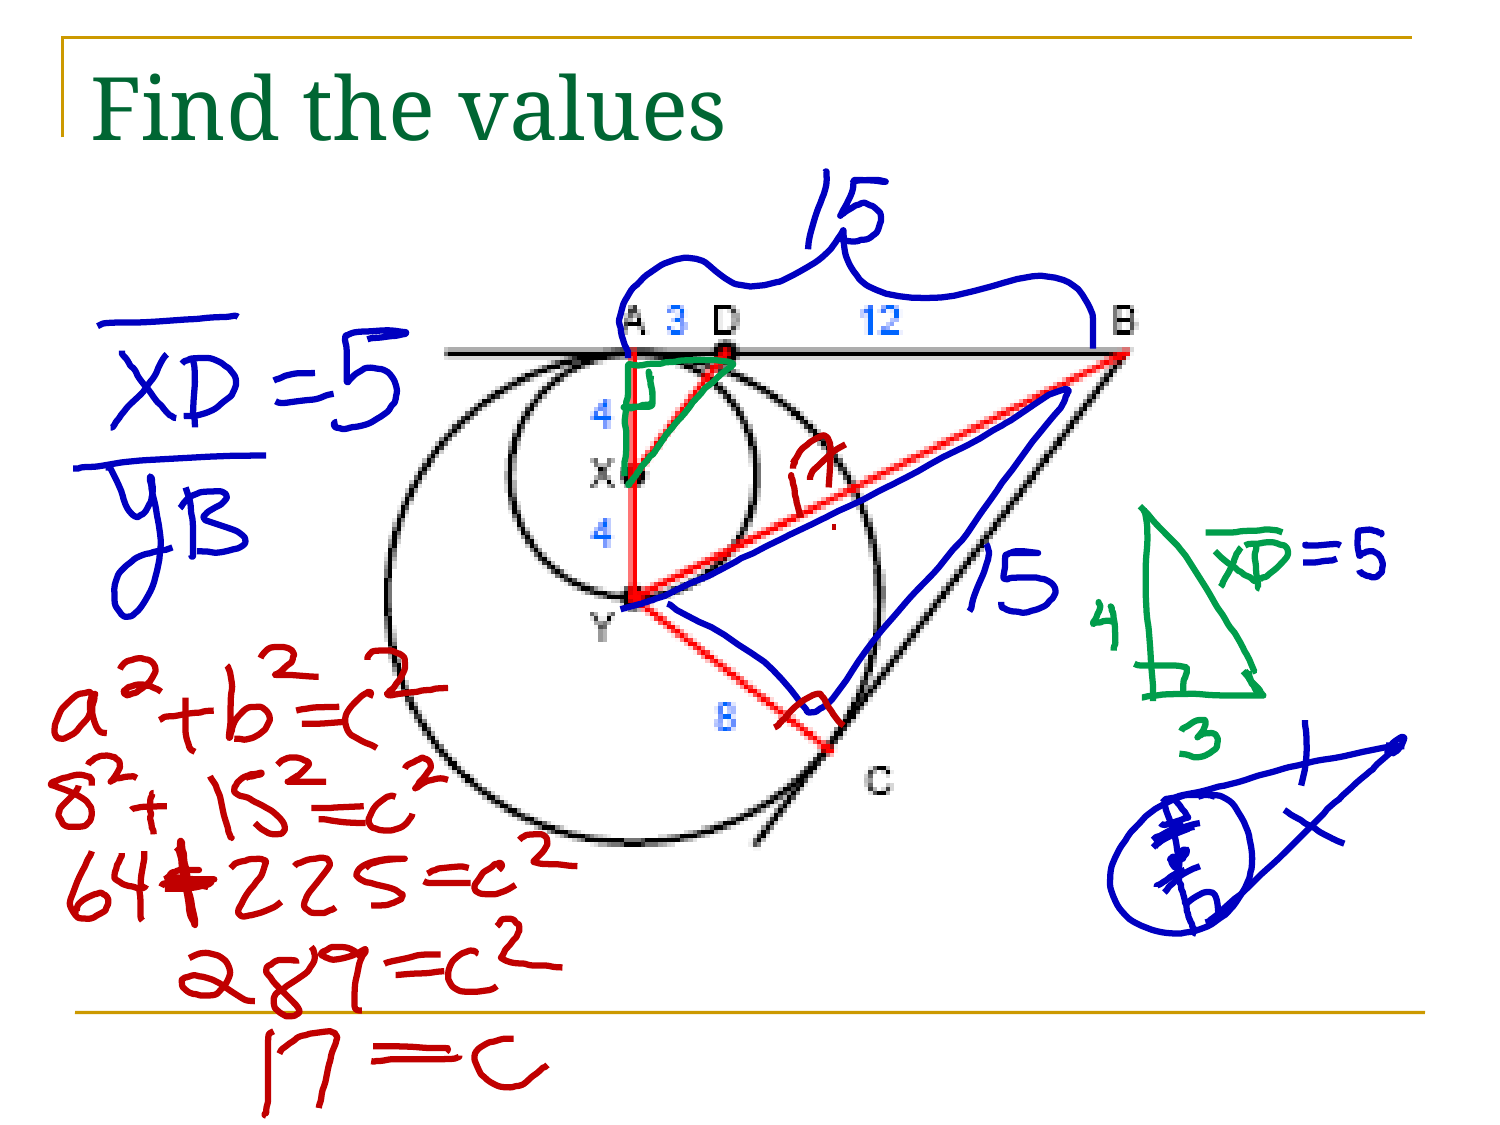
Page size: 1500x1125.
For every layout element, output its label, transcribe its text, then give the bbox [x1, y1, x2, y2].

text_box [371, 1055, 461, 1063]
text_box [473, 881, 516, 896]
text_box [1191, 896, 1242, 932]
text_box [1182, 891, 1220, 919]
text_box [1356, 528, 1384, 579]
text_box [110, 353, 168, 429]
text_box [838, 179, 887, 235]
text_box [447, 949, 498, 993]
text_box [87, 754, 138, 783]
text_box [1163, 881, 1180, 893]
text_box [263, 1030, 274, 1117]
text_box [1109, 881, 1193, 935]
text_box [149, 792, 155, 835]
text_box [113, 853, 140, 890]
text_box [50, 773, 93, 828]
text_box [320, 946, 367, 1012]
text_box [53, 691, 107, 740]
title Find the values [74, 45, 1426, 233]
text_box [1183, 881, 1249, 909]
text_box [265, 946, 316, 1017]
text_box [1303, 557, 1338, 564]
text_box [1156, 881, 1167, 887]
text_box [1219, 881, 1256, 914]
text_box [1298, 817, 1345, 845]
text_box [181, 952, 255, 1002]
text_box [496, 918, 563, 969]
text_box [1304, 543, 1341, 547]
text_box [1178, 881, 1188, 903]
text_box [184, 882, 196, 926]
text_box [146, 385, 169, 416]
text_box [97, 319, 169, 327]
text_box [395, 970, 445, 976]
text_box [159, 715, 169, 721]
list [174, 237, 1294, 873]
text_box [189, 881, 212, 886]
text_box [130, 805, 149, 811]
text_box [1312, 754, 1392, 826]
text_box [809, 170, 828, 235]
text_box [1306, 746, 1388, 770]
text_box [69, 850, 110, 920]
text_box [121, 350, 146, 385]
text_box [138, 851, 146, 922]
text_box [73, 458, 169, 470]
text_box [237, 881, 282, 918]
text_box [278, 1030, 338, 1109]
text_box [1205, 917, 1215, 924]
text_box [1386, 736, 1405, 755]
text_box [119, 657, 162, 696]
text_box [473, 1037, 548, 1089]
text_box [373, 1045, 449, 1053]
text_box [303, 881, 337, 914]
text_box [1300, 720, 1308, 786]
text_box [361, 881, 404, 907]
text_box [1185, 907, 1197, 935]
text_box [384, 953, 441, 965]
text_box [160, 876, 194, 888]
text_box [107, 467, 169, 618]
